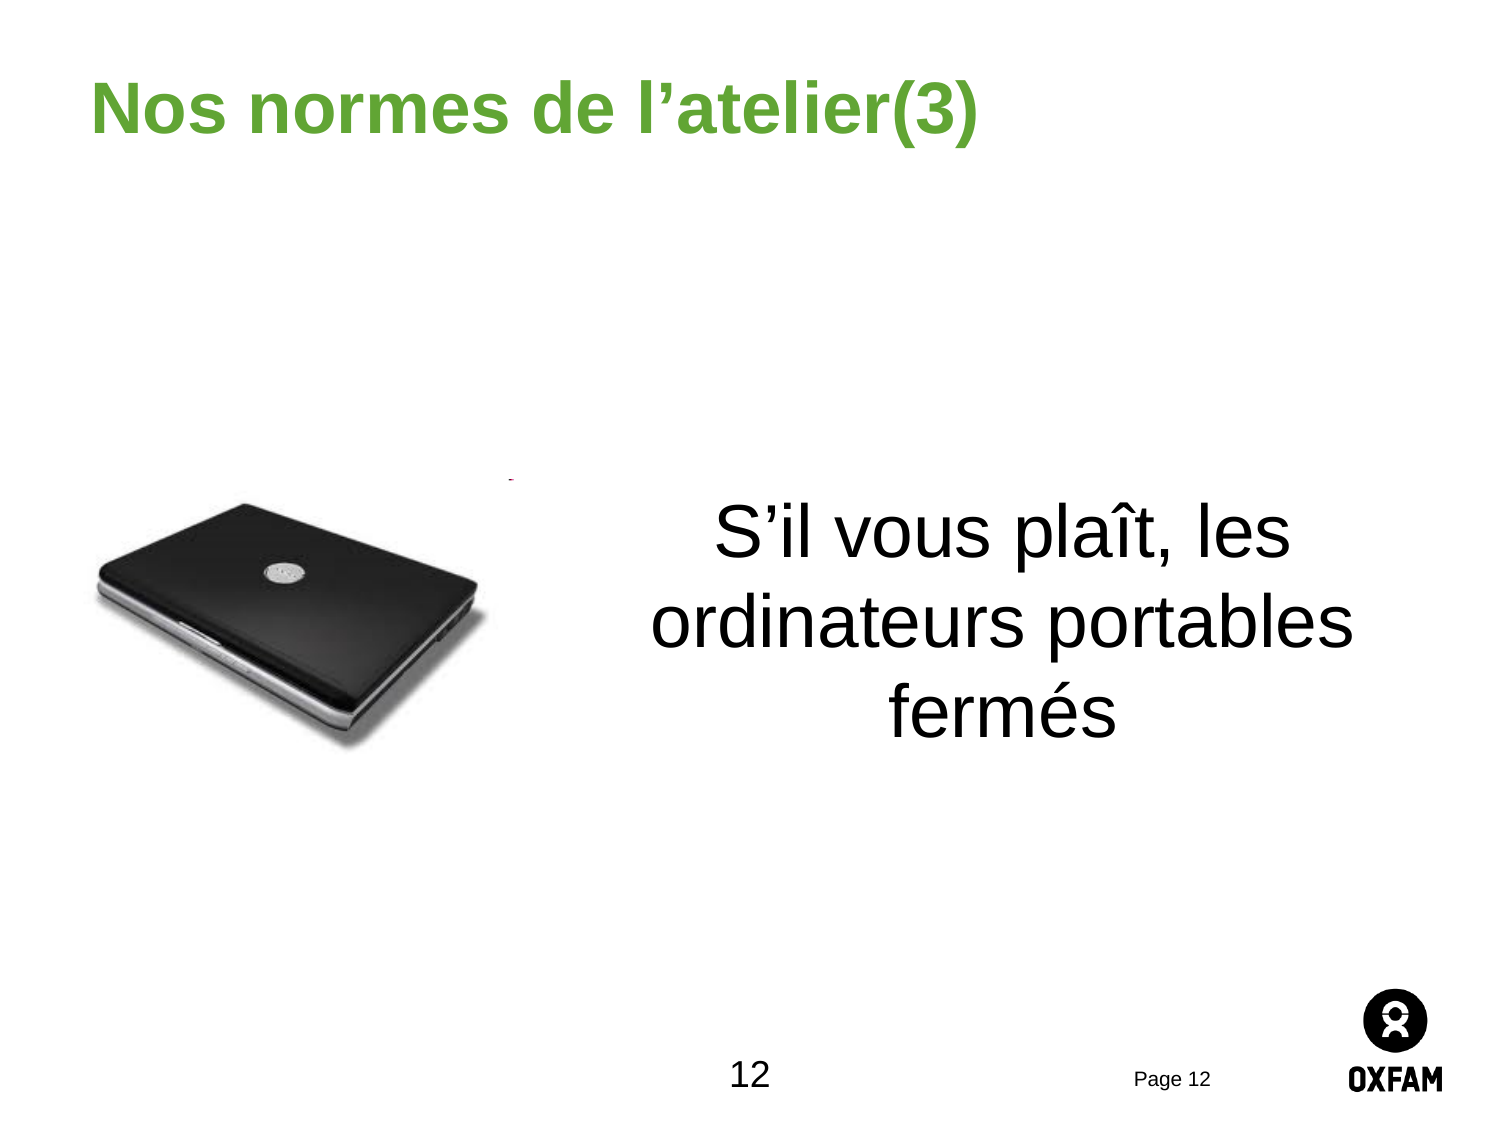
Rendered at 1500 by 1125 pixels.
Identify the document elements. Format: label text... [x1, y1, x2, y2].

list S’il vous plaît, les ordinateurs portables fermés [49, 474, 1451, 926]
title Nos normes de l’atelier(3) [74, 44, 1426, 164]
picture [1345, 985, 1445, 1095]
picture [76, 479, 514, 762]
slide_number 12 [512, 1042, 988, 1103]
